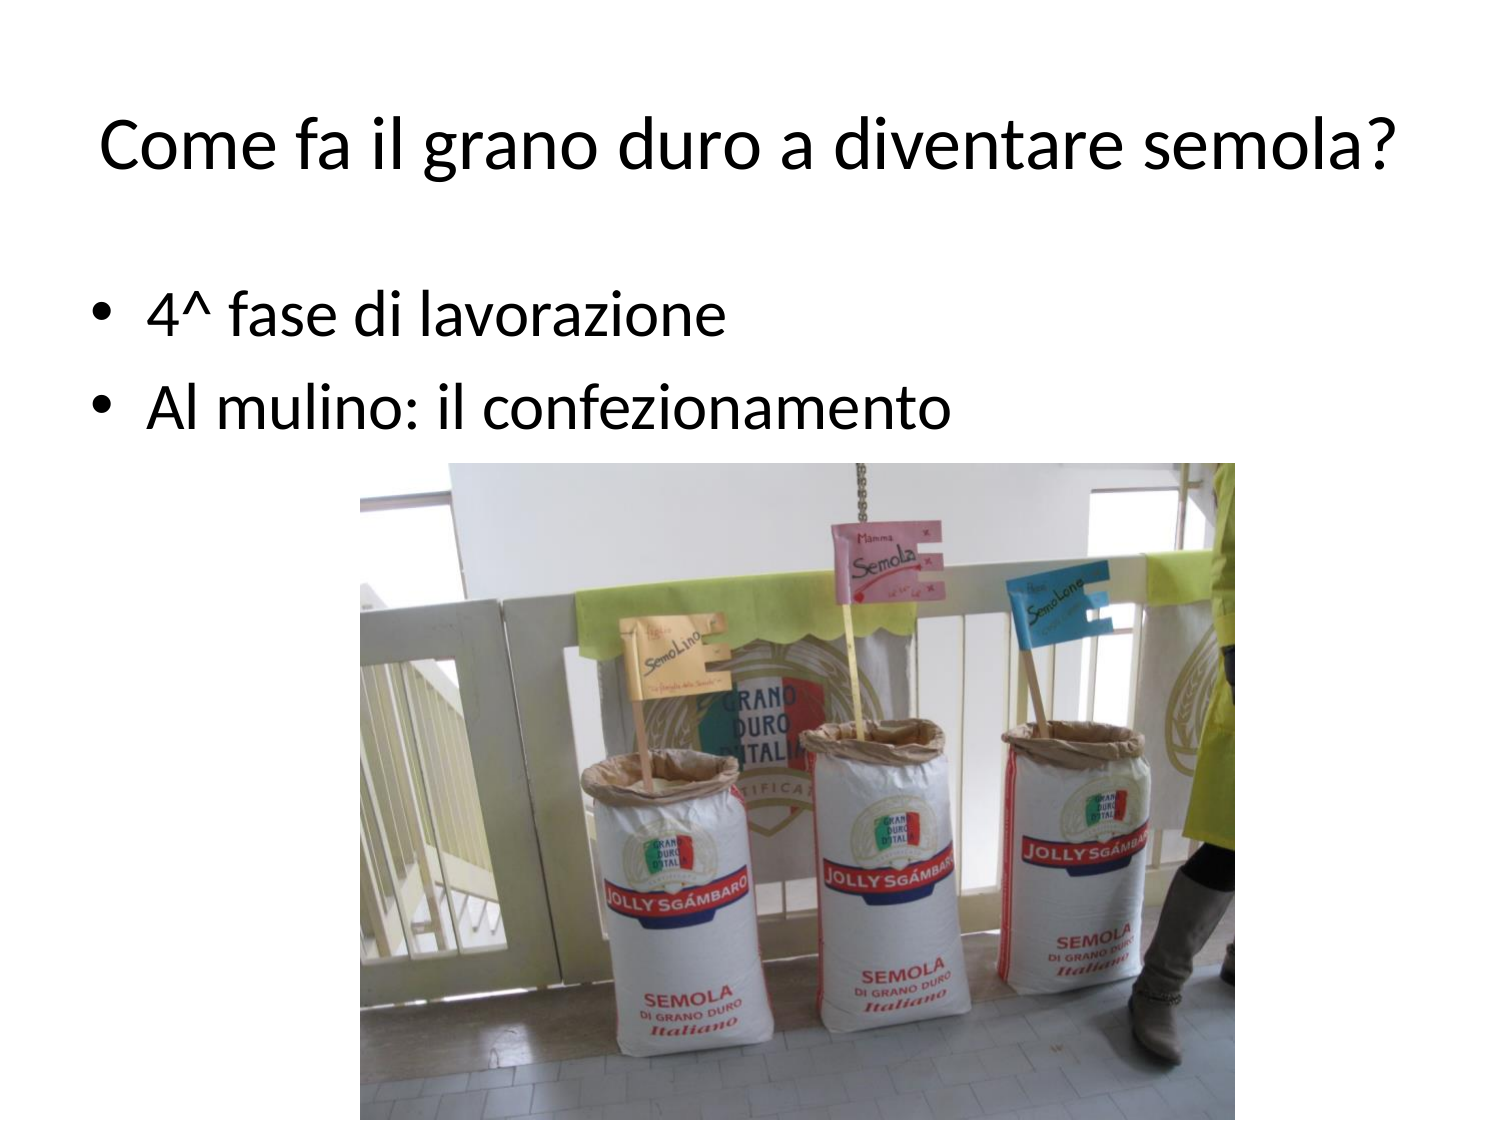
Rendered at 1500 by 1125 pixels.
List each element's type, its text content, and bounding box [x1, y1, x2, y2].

picture [359, 463, 1235, 1120]
list 4^ fase di lavorazione Al mulino: il confezionamento [75, 262, 1425, 1005]
title Come fa il grano duro a diventare semola? [75, 45, 1425, 233]
